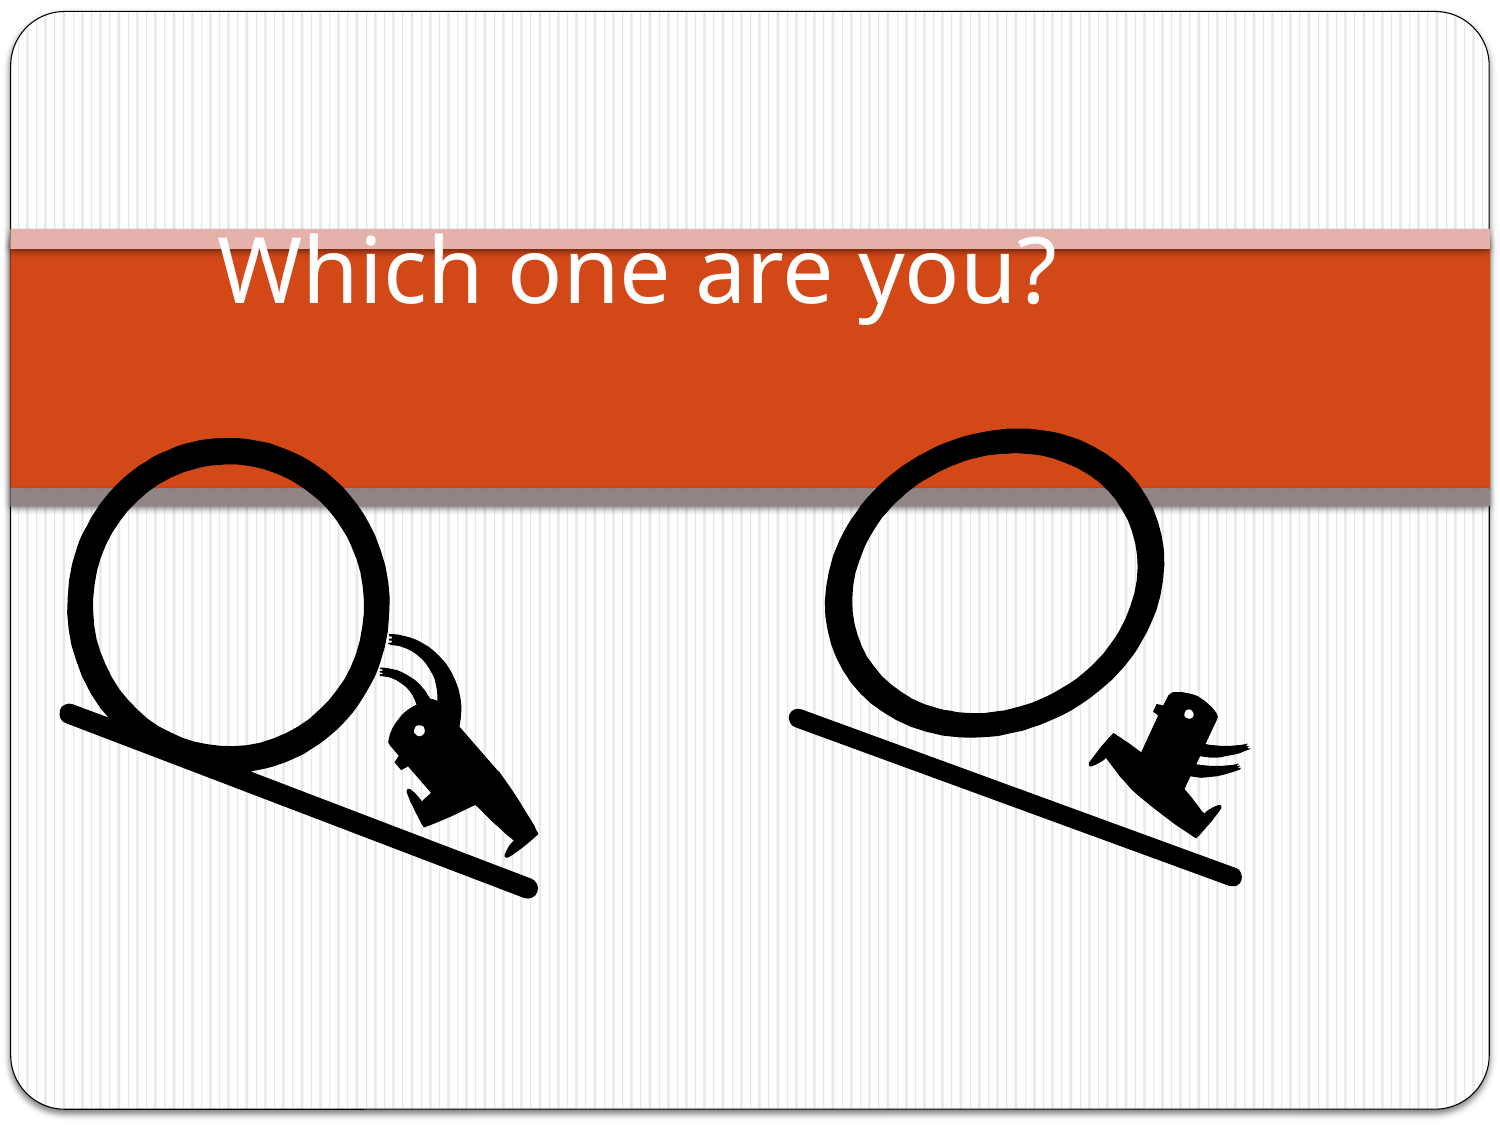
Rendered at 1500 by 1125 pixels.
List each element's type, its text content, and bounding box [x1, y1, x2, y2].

picture [57, 437, 540, 901]
picture [787, 427, 1251, 888]
title Which one are you? [0, 149, 1275, 392]
